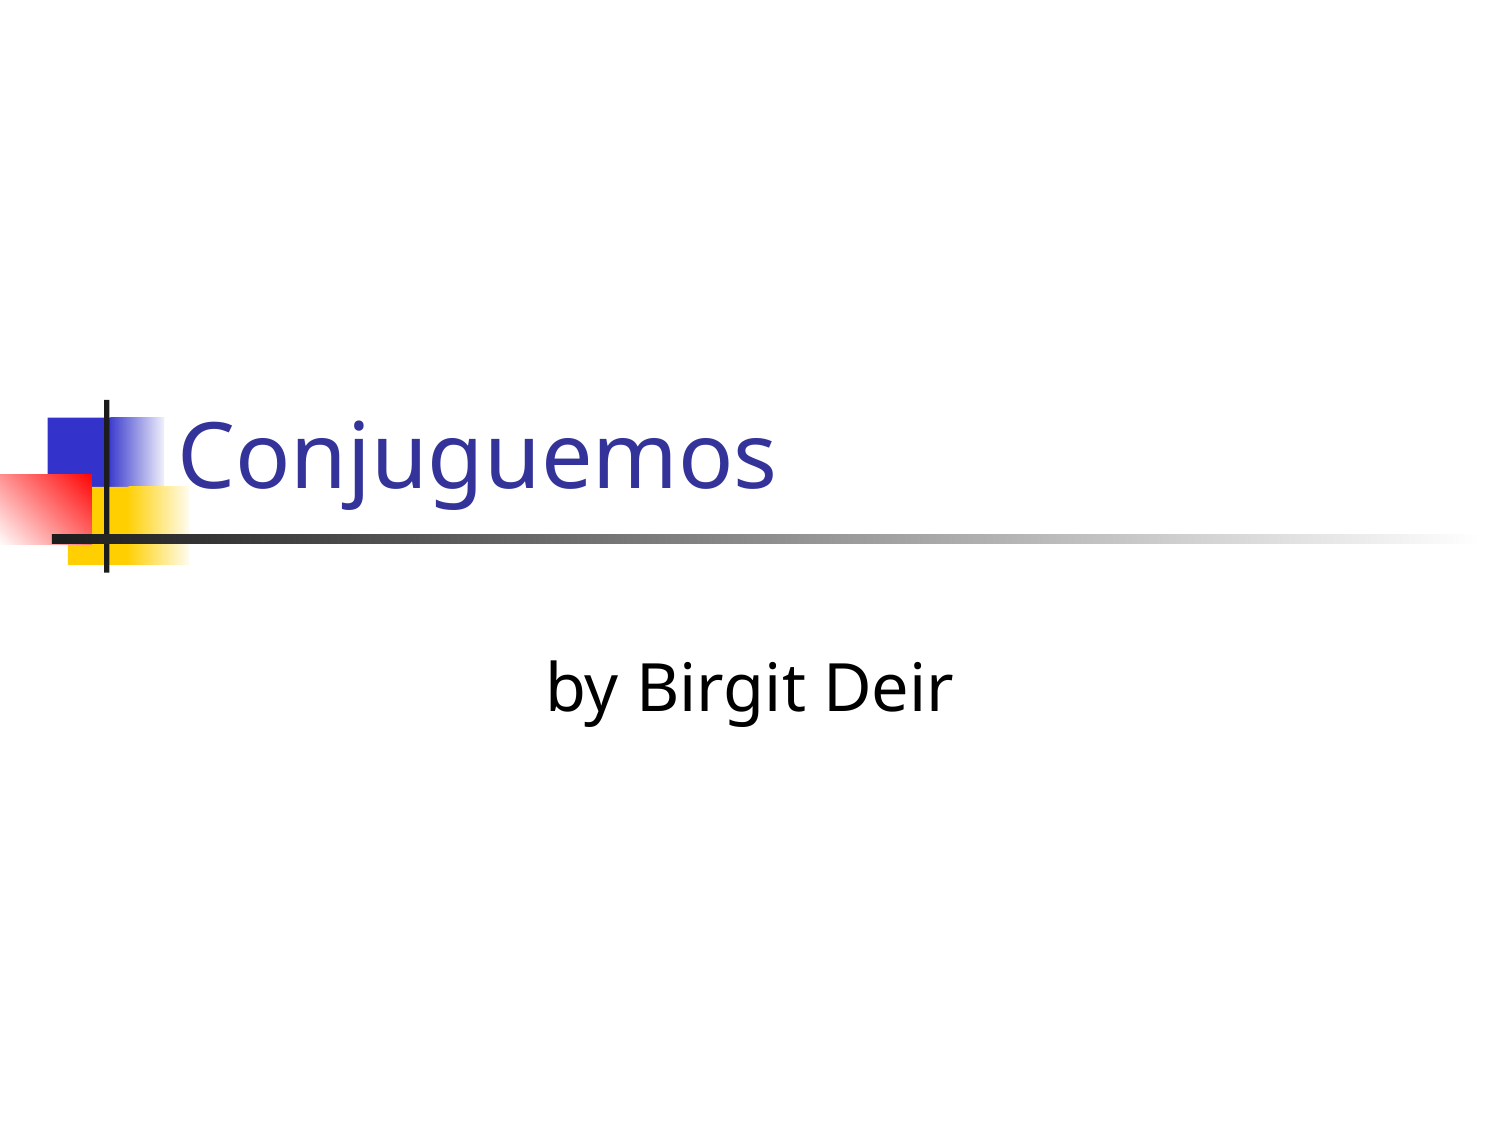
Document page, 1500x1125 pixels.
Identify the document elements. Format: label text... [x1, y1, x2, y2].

title Conjuguemos [162, 274, 1438, 516]
subtitle by Birgit Deir [224, 637, 1276, 926]
